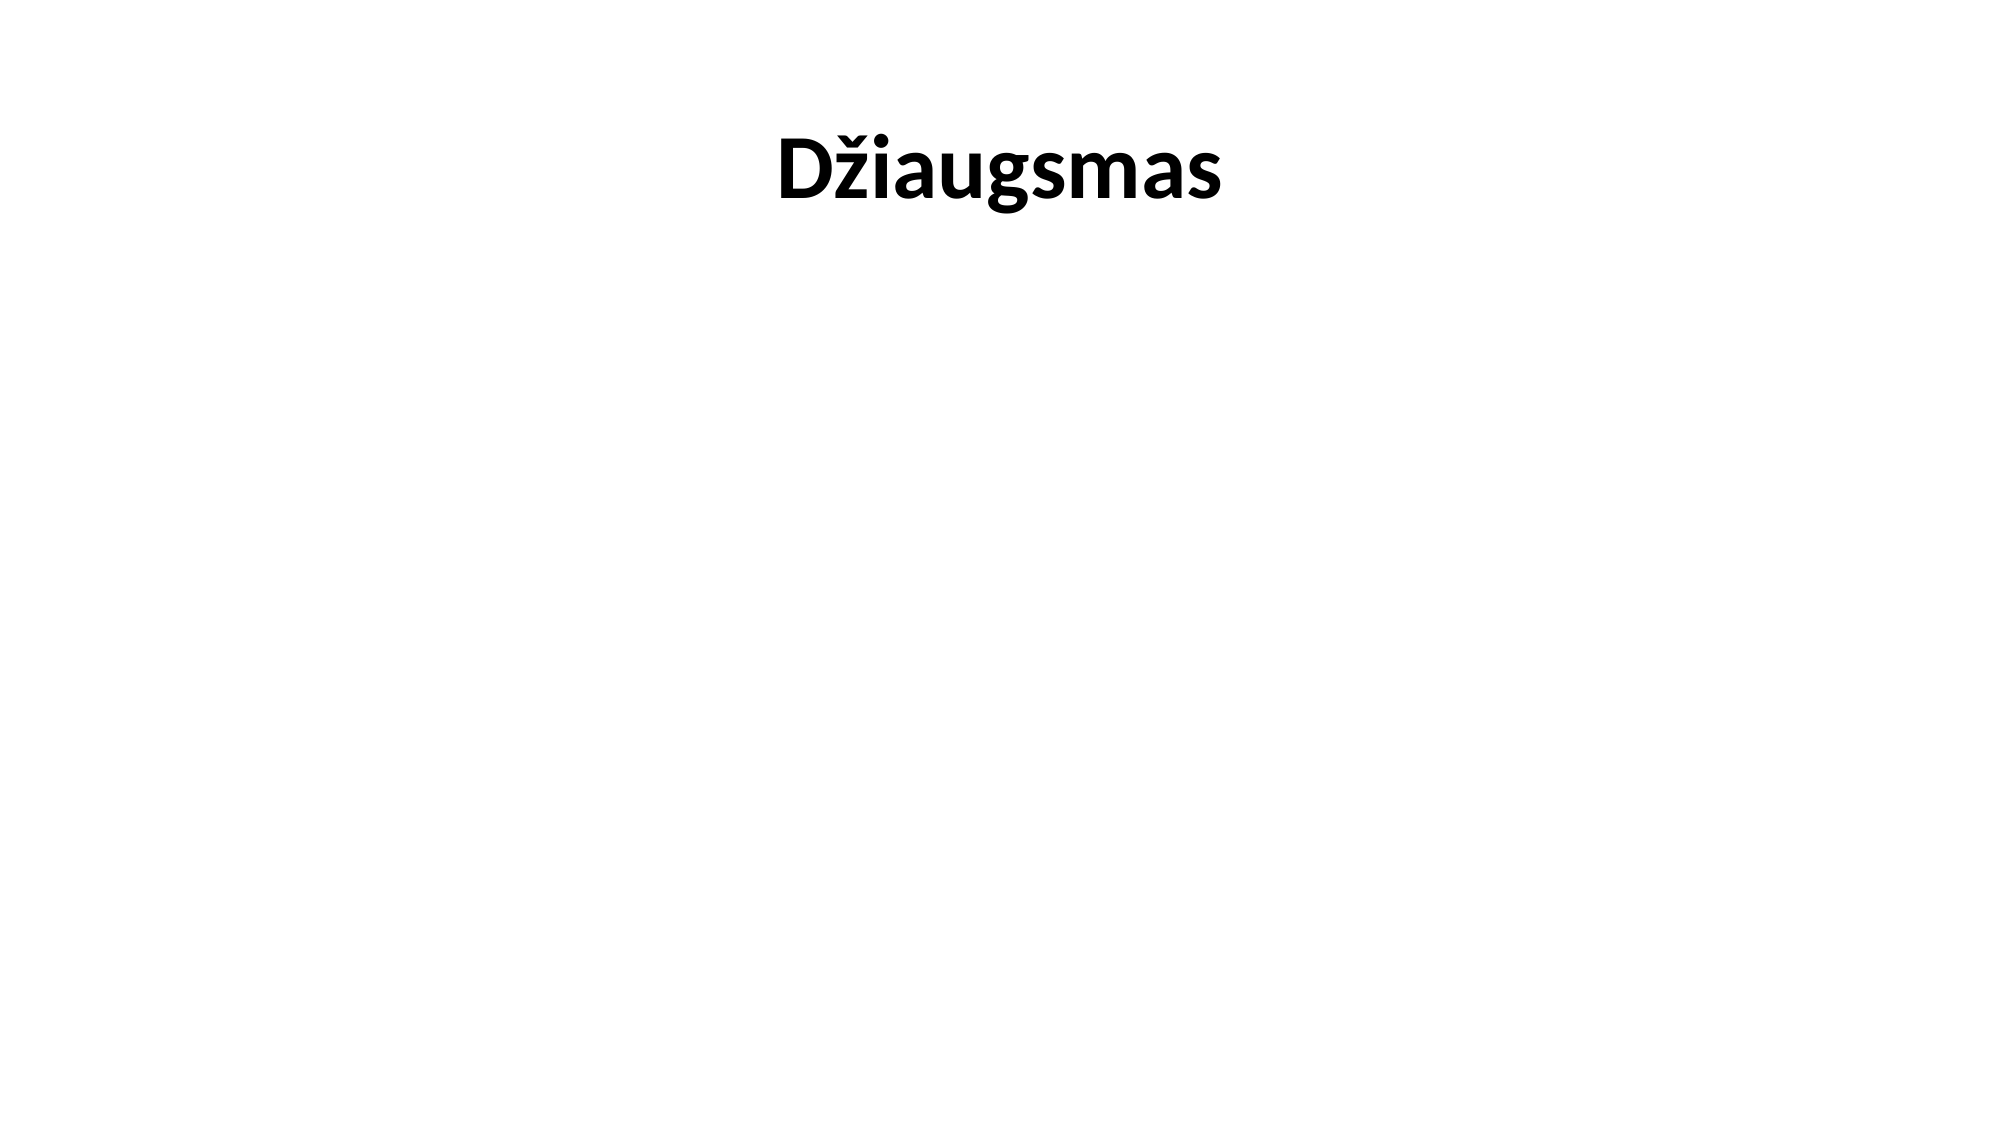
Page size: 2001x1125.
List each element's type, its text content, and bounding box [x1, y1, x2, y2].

title Džiaugsmas [137, 59, 1863, 278]
